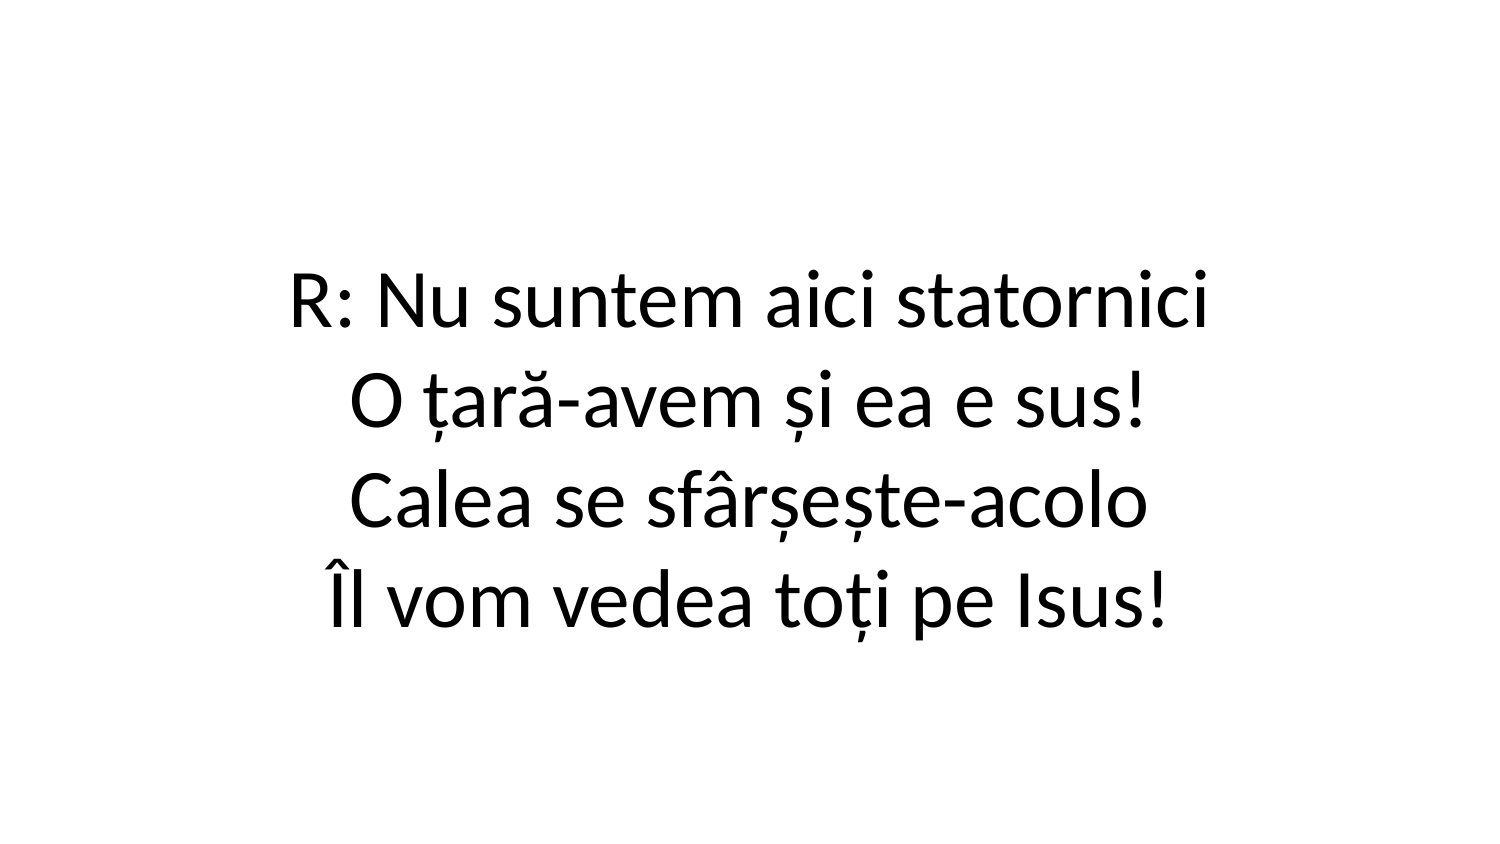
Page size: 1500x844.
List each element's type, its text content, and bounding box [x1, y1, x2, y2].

text_box R: Nu suntem aici statornici O țară-avem și ea e sus! Calea se sfârșește-acolo Îl vom vedea toți pe Isus! [274, 192, 1226, 652]
